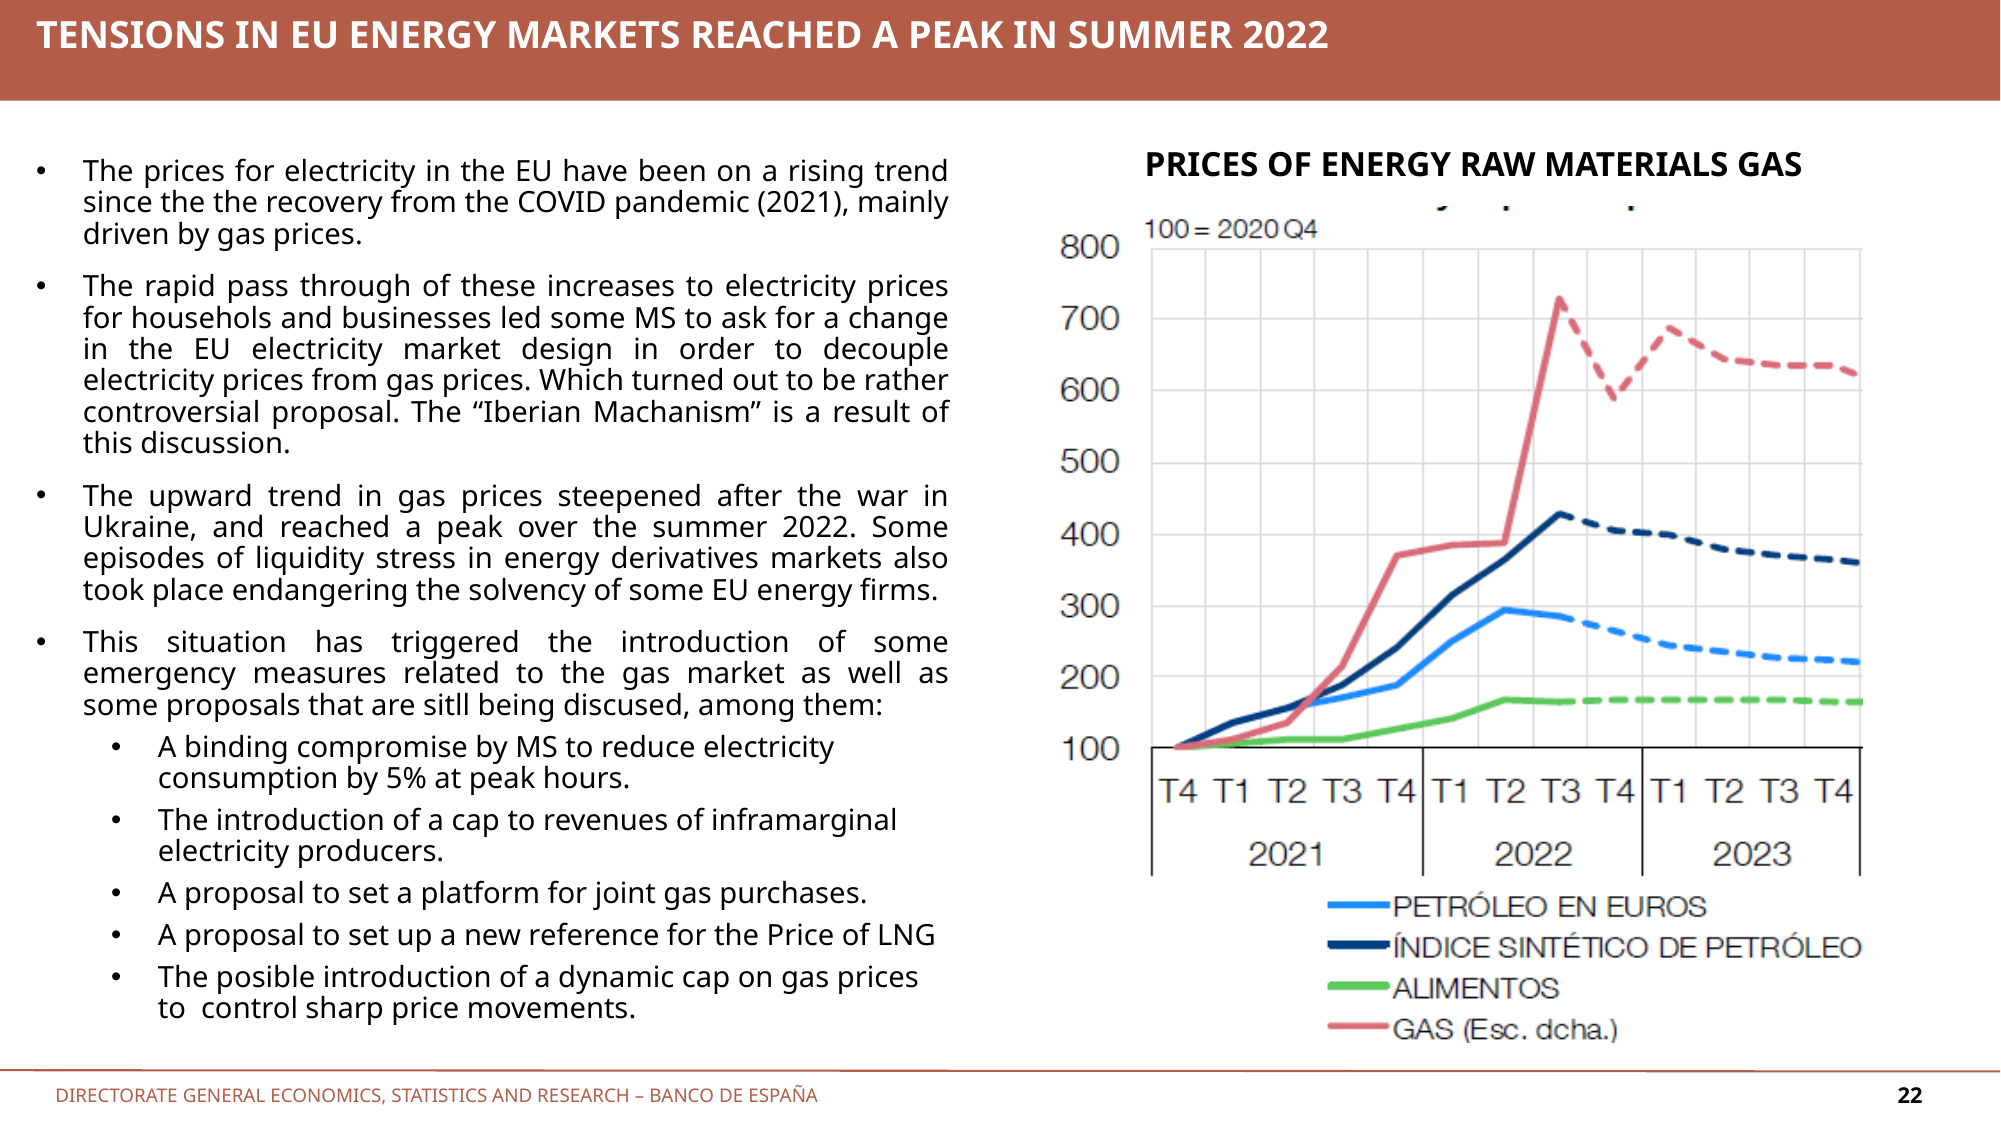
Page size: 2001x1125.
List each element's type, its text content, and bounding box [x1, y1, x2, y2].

title tensions in eu energy markets reached a peak in summer 2022 [21, 8, 1983, 100]
picture [1023, 206, 1863, 1043]
text_box PRICES OF ENERGY RAW MATERIALS GAS [1094, 130, 1863, 193]
slide_number 22 [1843, 1074, 1938, 1122]
list The prices for electricity in the EU have been on a rising trend since the the recovery from the COVID pandemic (2021), mainly driven by gas prices. The rapid pass through of these increases to electricity prices for househols and businesses led some MS to ask for a change in the EU electricity market design in order to decouple electricity prices from gas prices. Which turned out to be rather controversial proposal. The “Iberian Machanism” is a result of this discussion. The upward trend in gas prices steepened after the war in Ukraine, and reached a peak over the summer 2022. Some episodes of liquidity stress in energy derivatives markets also took place endangering the solvency of some EU energy firms. This situation has triggered the introduction of some emergency measures related to the gas market as well as some proposals that are sitll being discused, among them: A binding compromise by MS to reduce electricity consumption by 5% at peak hours. The introduction of a cap to revenues of inframarginal electricity producers. A proposal to set a platform for joint gas purchases. A proposal to set up a new reference for the Price of LNG The posible introduction of a dynamic cap on gas prices to control sharp price movements. [21, 149, 965, 1047]
